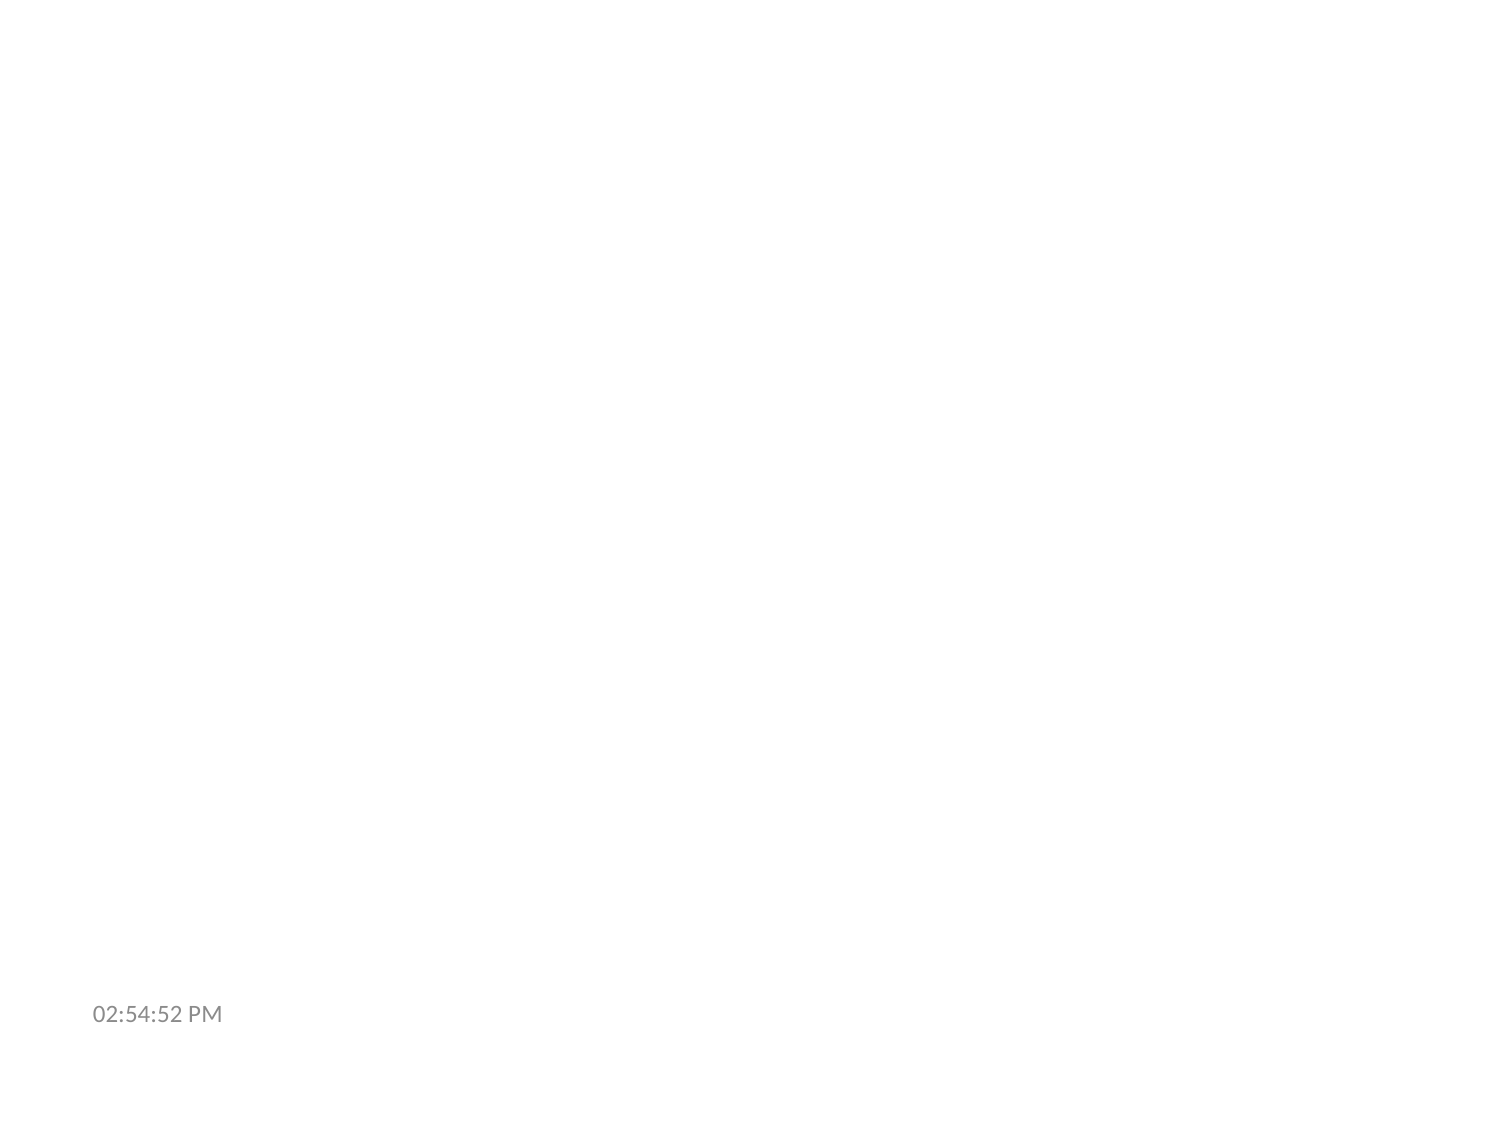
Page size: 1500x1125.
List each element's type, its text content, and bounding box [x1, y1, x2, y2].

text_box 3:35:09 PM [77, 982, 428, 1043]
